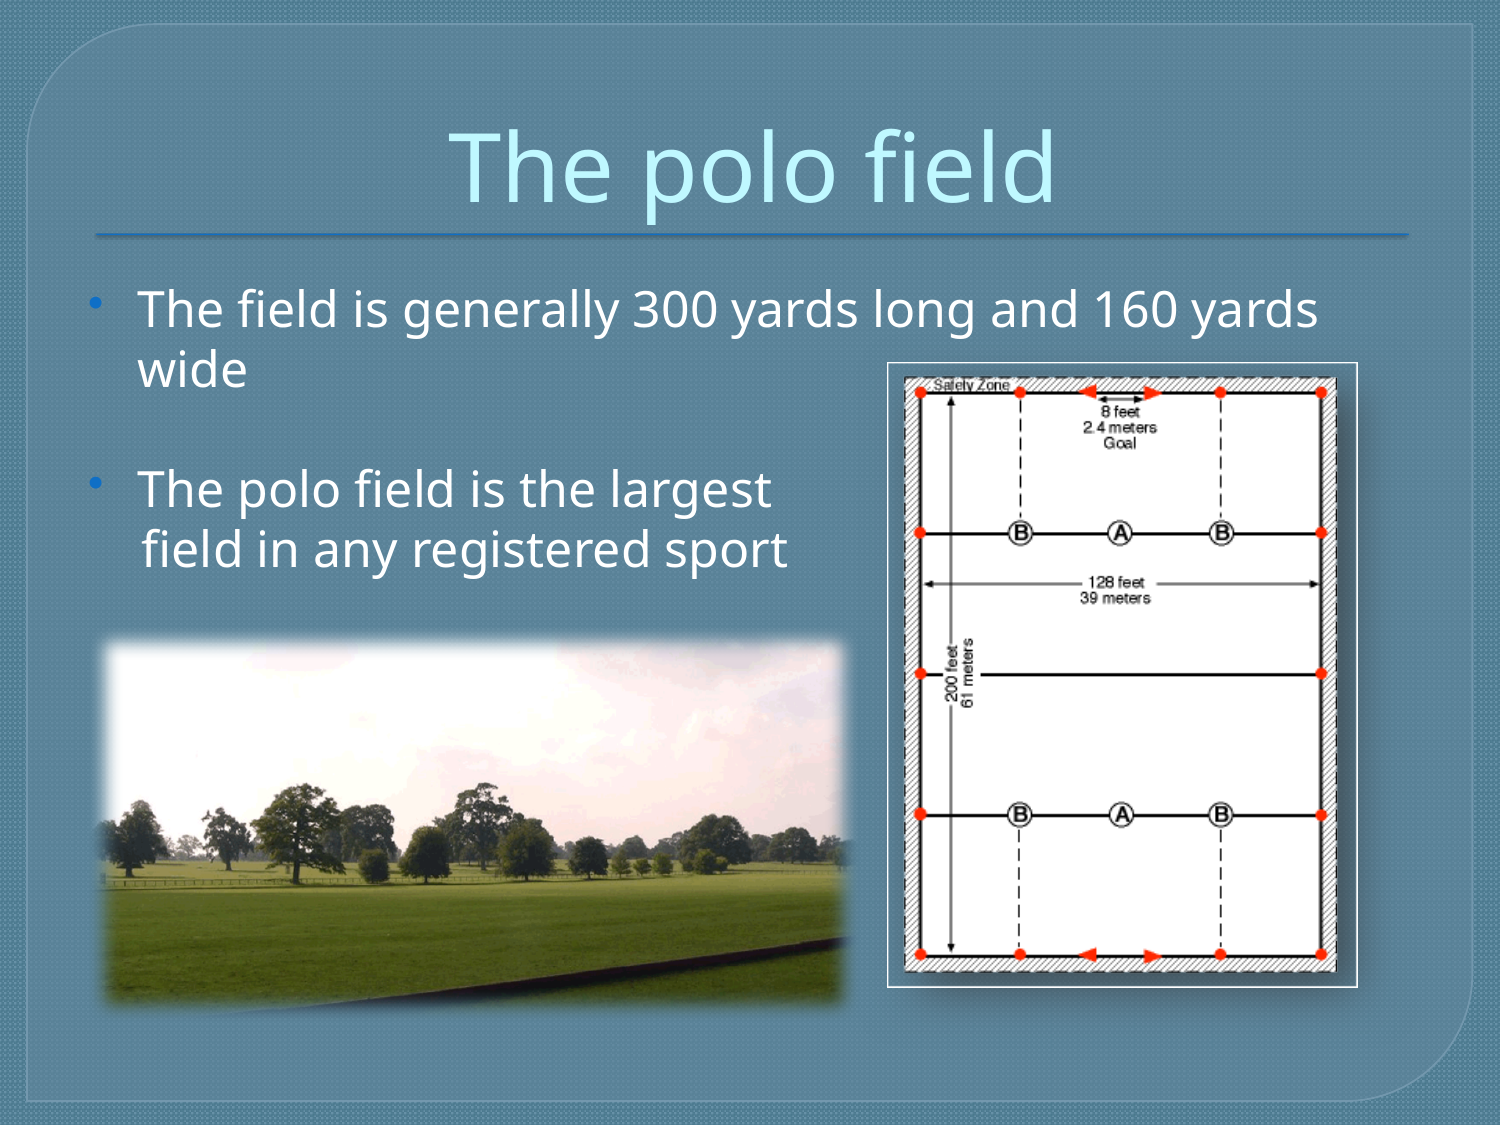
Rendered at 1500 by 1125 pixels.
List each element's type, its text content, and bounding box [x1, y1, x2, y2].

list The field is generally 300 yards long and 160 yards wide The polo field is the largest field in any registered sport [75, 270, 1425, 1013]
title The polo field [75, 41, 1425, 230]
picture [87, 624, 861, 1022]
picture [887, 362, 1358, 988]
